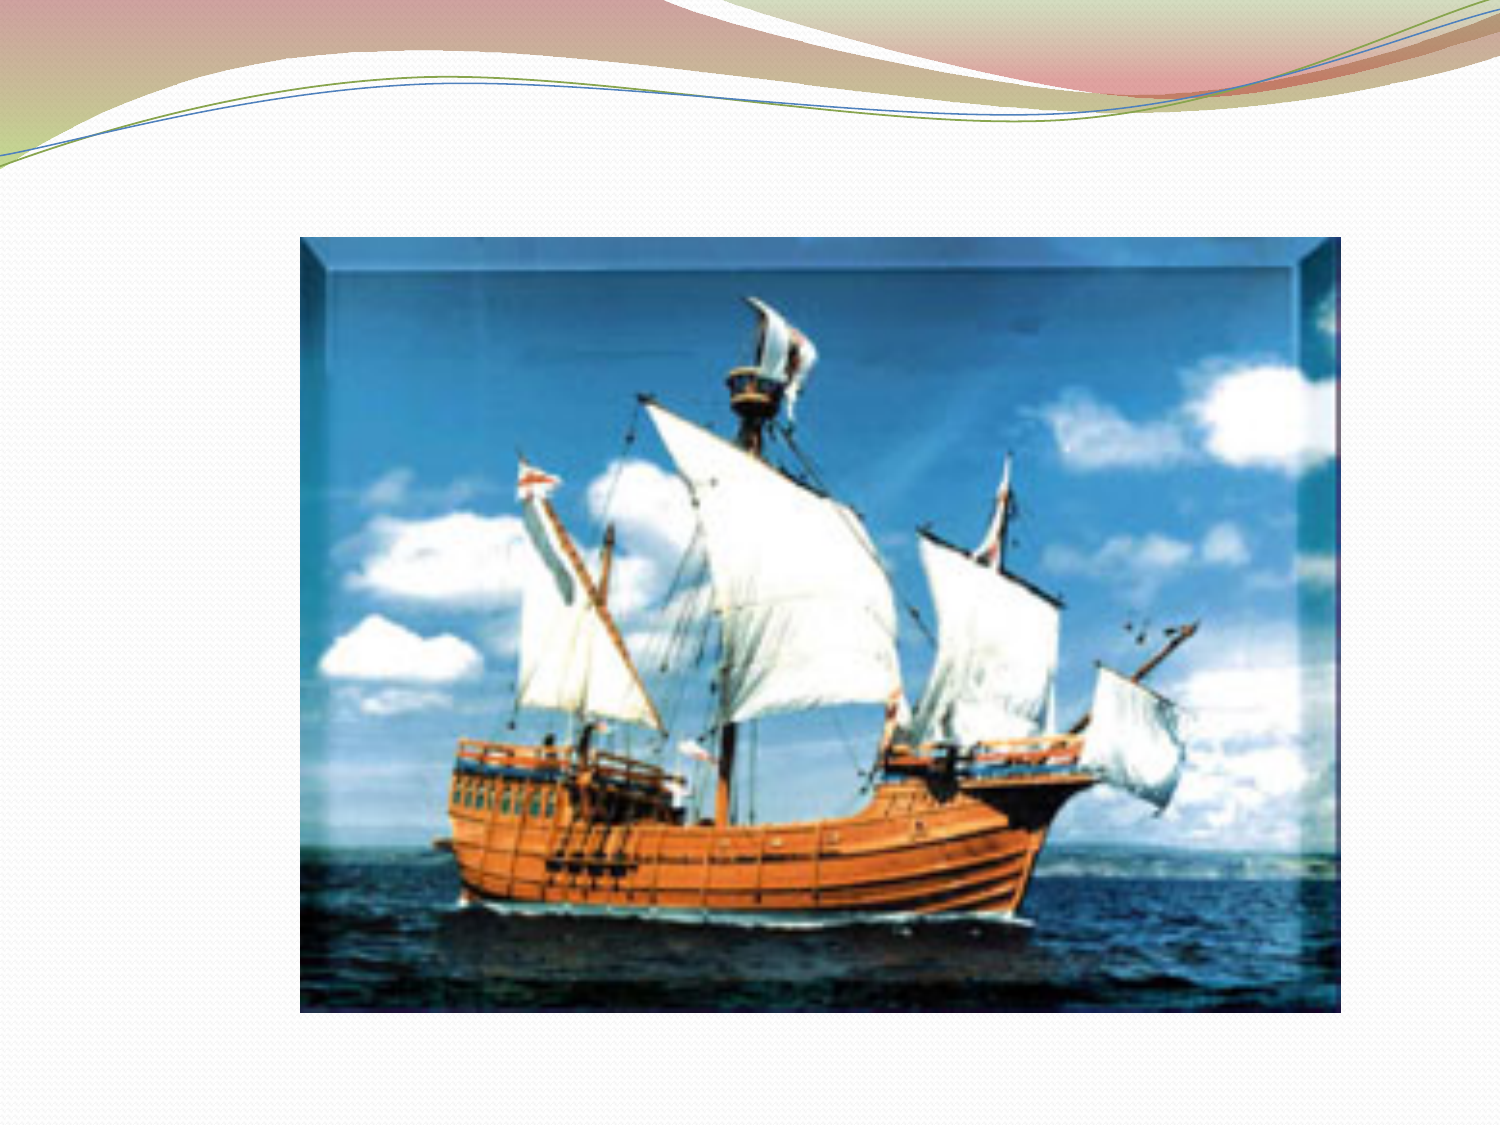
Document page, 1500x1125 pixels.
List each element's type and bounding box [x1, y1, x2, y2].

list [299, 237, 1342, 1013]
